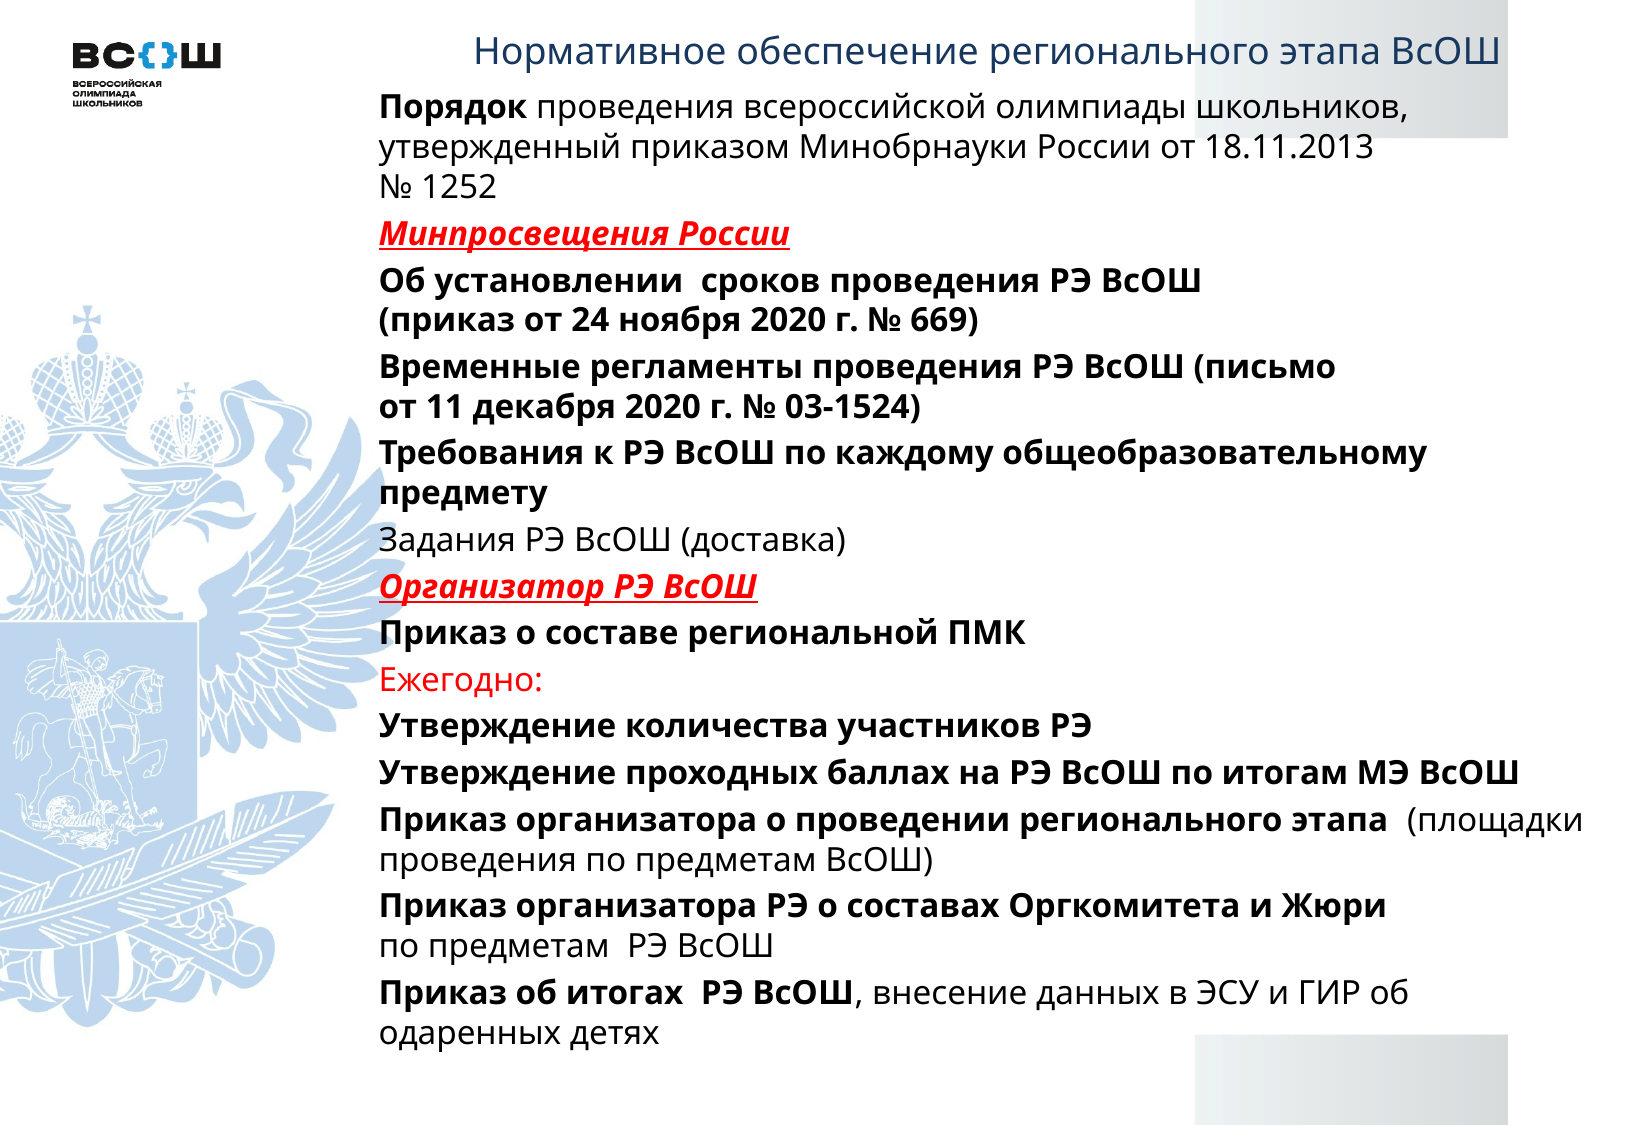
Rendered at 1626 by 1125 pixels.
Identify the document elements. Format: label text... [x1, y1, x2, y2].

picture [0, 0, 1626, 1125]
text_box Нормативное обеспечение регионального этапа ВсОШ [458, 19, 1593, 78]
list Порядок проведения всероссийской олимпиады школьников, утвержденный приказом Минобрнауки России от 18.11.2013 № 1252 Минпросвещения России Об установлении сроков проведения РЭ ВсОШ (приказ от 24 ноября 2020 г. № 669) Временные регламенты проведения РЭ ВсОШ (письмо от 11 декабря 2020 г. № 03-1524) Требования к РЭ ВсОШ по каждому общеобразовательному предмету Задания РЭ ВсОШ (доставка) Организатор РЭ ВсОШ Приказ о составе региональной ПМК Ежегодно: Утверждение количества участников РЭ Утверждение проходных баллах на РЭ ВсОШ по итогам МЭ ВсОШ Приказ организатора о проведении регионального этапа (площадки проведения по предметам ВсОШ) Приказ организатора РЭ о составах Оргкомитета и Жюри по предметам РЭ ВсОШ Приказ об итогах РЭ ВсОШ, внесение данных в ЭСУ и ГИР об одаренных детях [363, 78, 1616, 1114]
